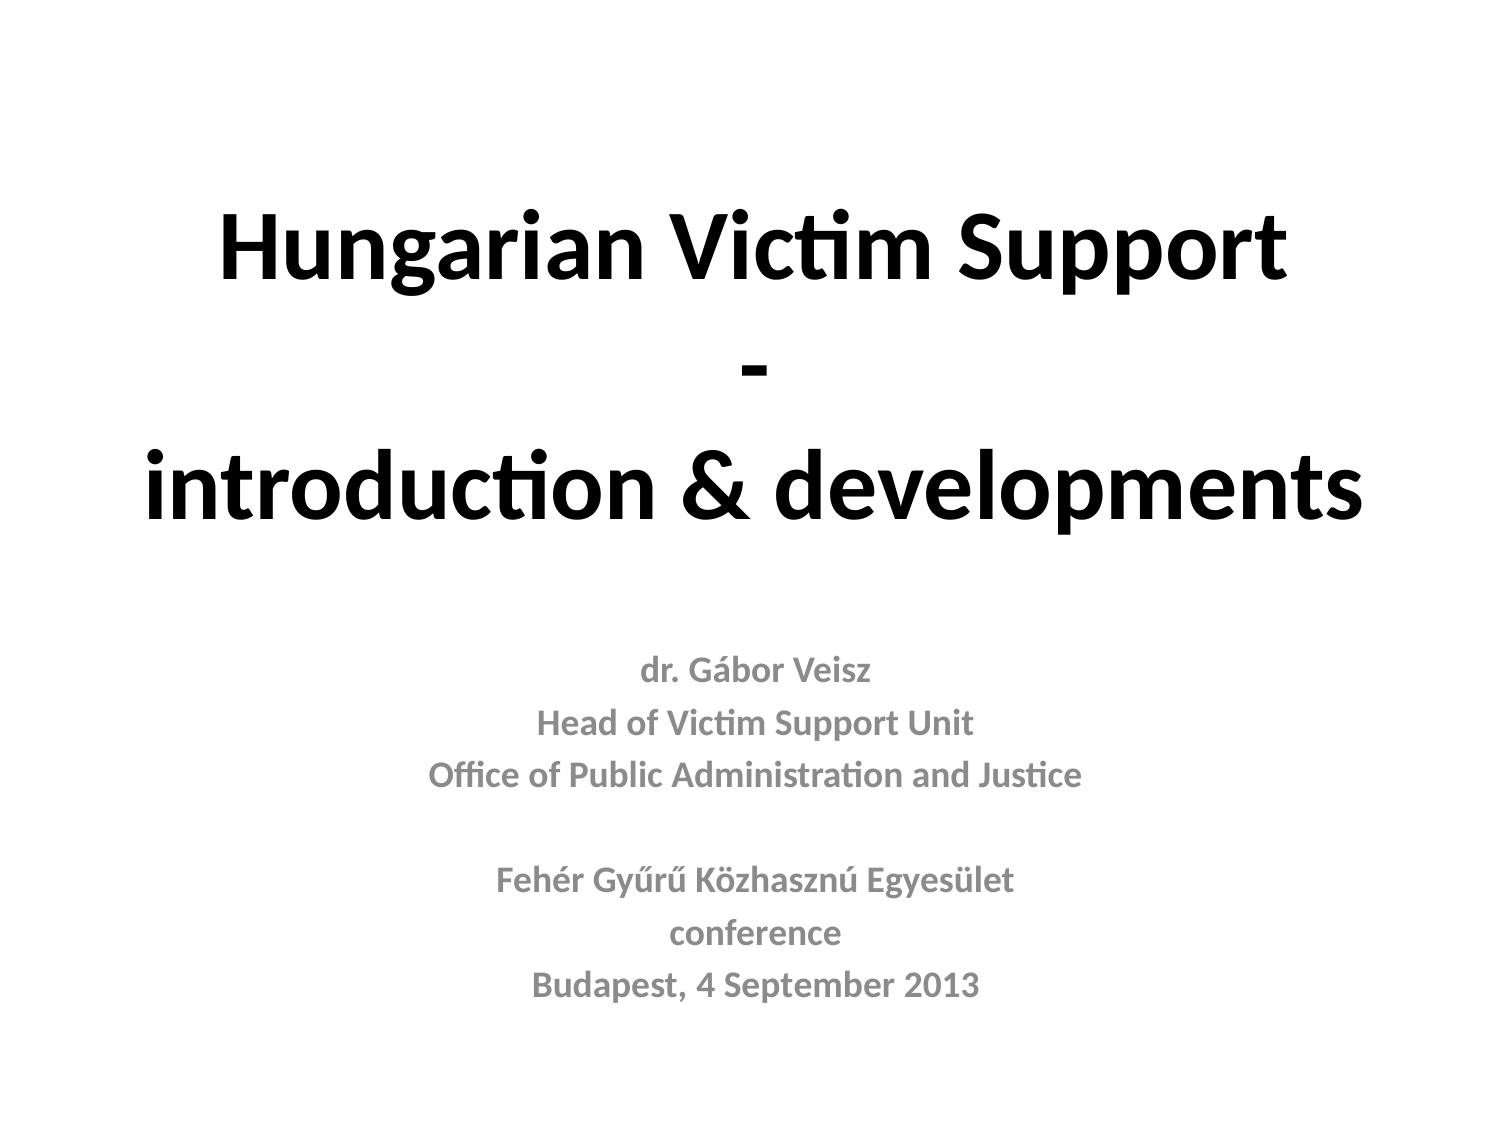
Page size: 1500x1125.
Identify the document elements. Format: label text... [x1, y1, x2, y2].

subtitle dr. Gábor Veisz Head of Victim Support Unit Office of Public Administration and Justice Fehér Gyűrű Közhasznú Egyesület conference Budapest, 4 September 2013 [164, 637, 1348, 1008]
title Hungarian Victim Support - introduction & developments [117, 210, 1393, 509]
